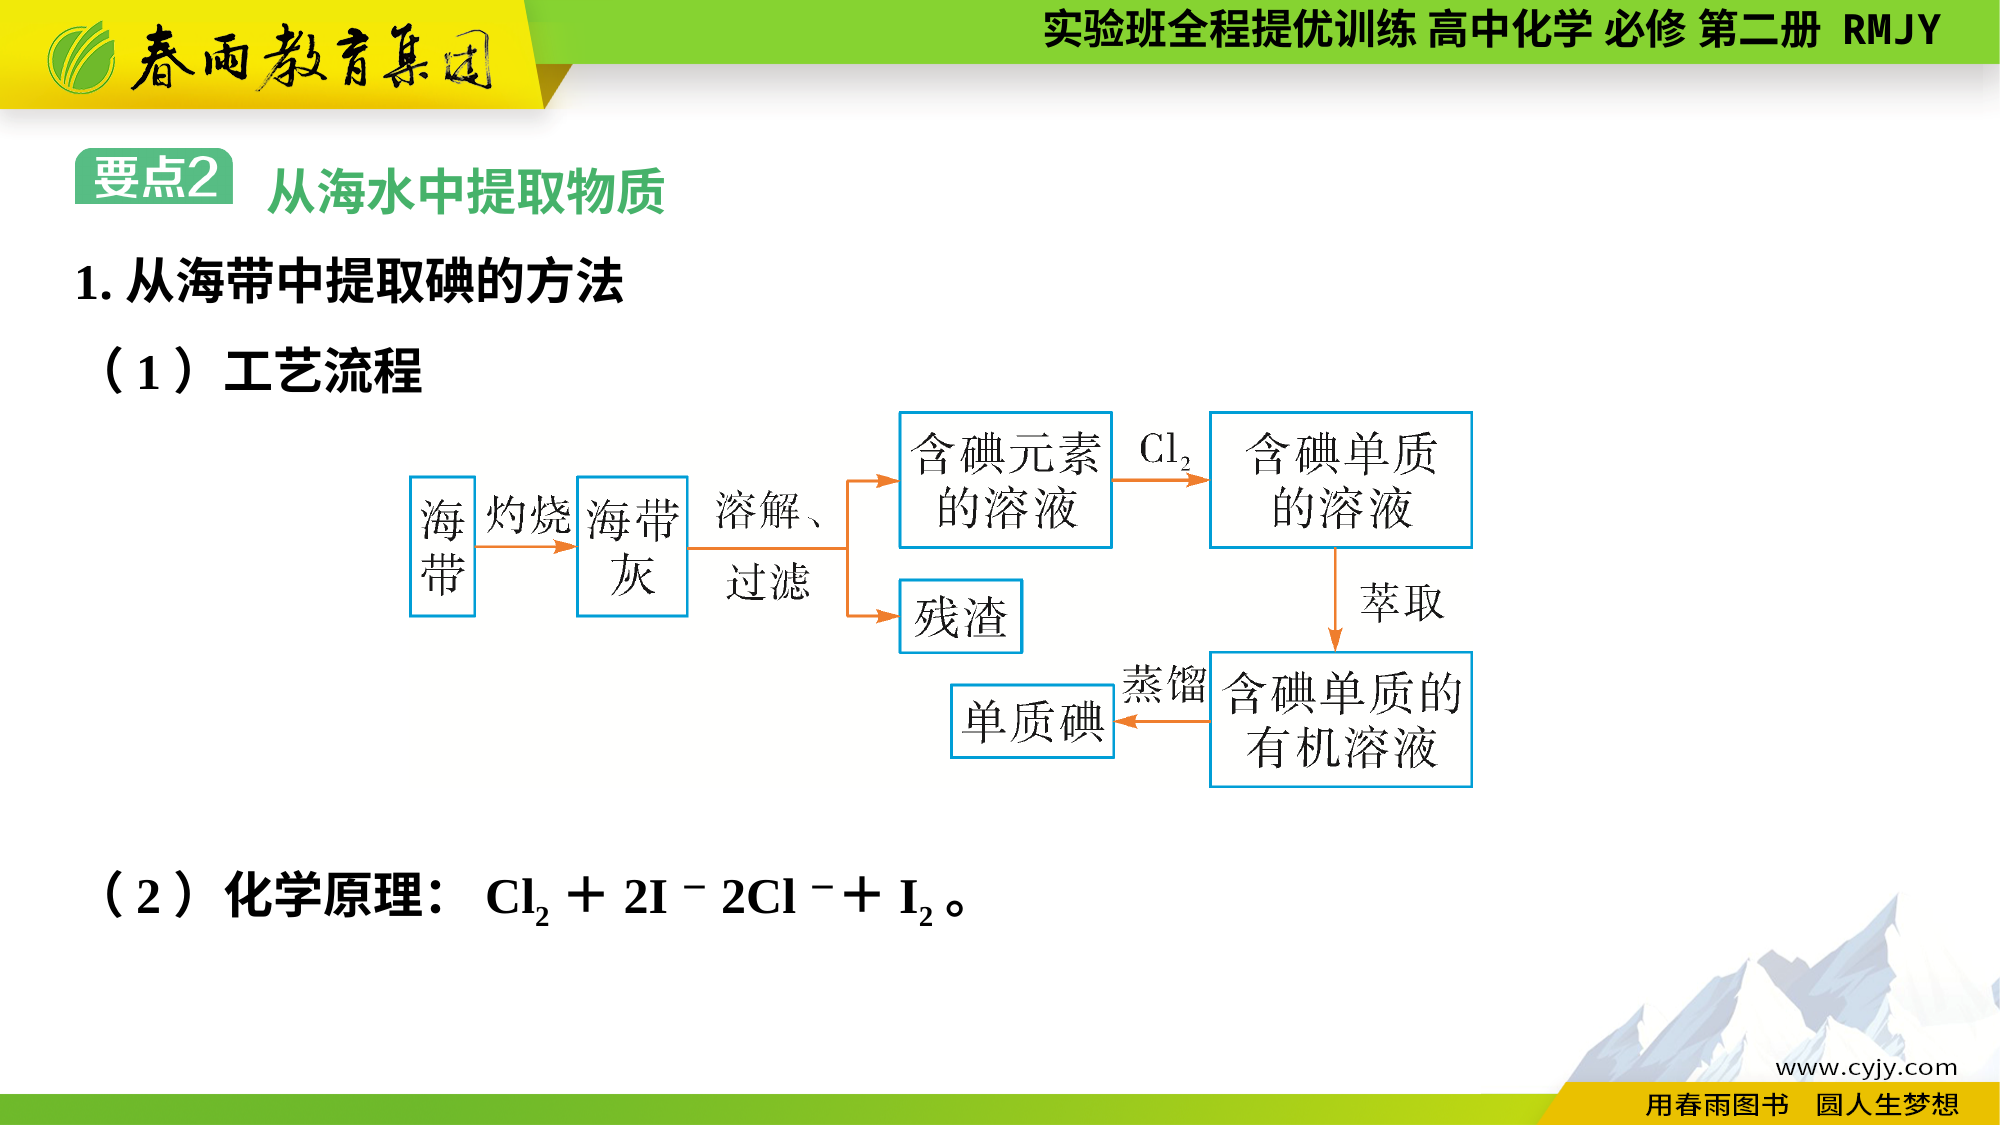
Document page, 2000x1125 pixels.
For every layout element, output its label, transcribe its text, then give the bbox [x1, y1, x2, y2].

picture [0, 0, 2000, 1125]
list 从海水中提取物质 1.从海带中提取碘的方法 （1）工艺流程 [59, 122, 1944, 411]
